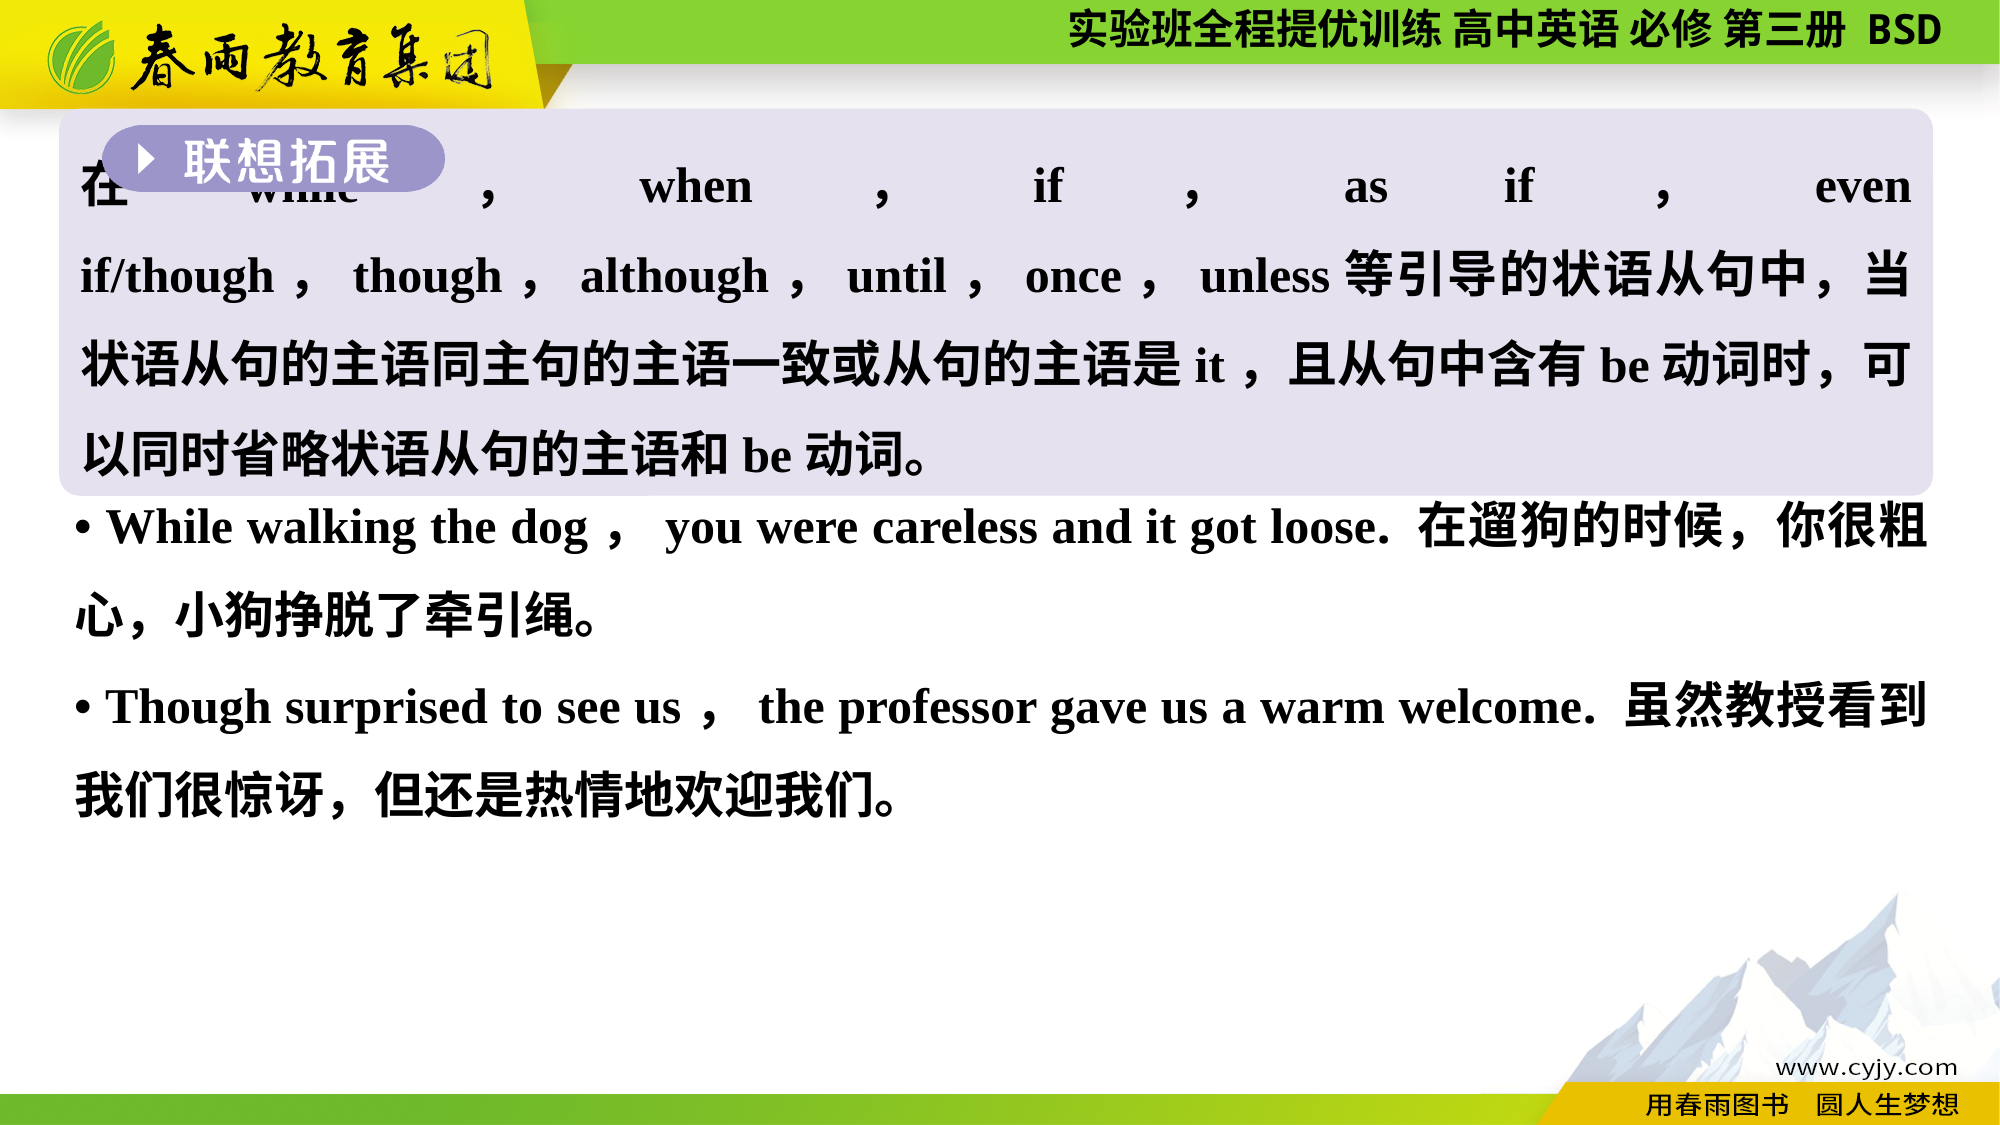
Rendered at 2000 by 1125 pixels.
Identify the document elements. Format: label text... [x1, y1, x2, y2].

list • While walking the dog，you were careless and it got loose. 在遛狗的时候，你很粗心，小狗挣脱了牵引绳。 • Though surprised to see us，the professor gave us a warm welcome. 虽然教授看到我们很惊讶，但还是热情地欢迎我们。 [59, 456, 1944, 824]
picture [0, 0, 2000, 1125]
text_box 在while，when，if，as if，even if/though，though，although，until，once，unless等引导的状语从句中，当状语从句的主语同主句的主语一致或从句的主语是it，且从句中含有be动词时，可以同时省略状语从句的主语和be动词。 [59, 108, 1934, 456]
